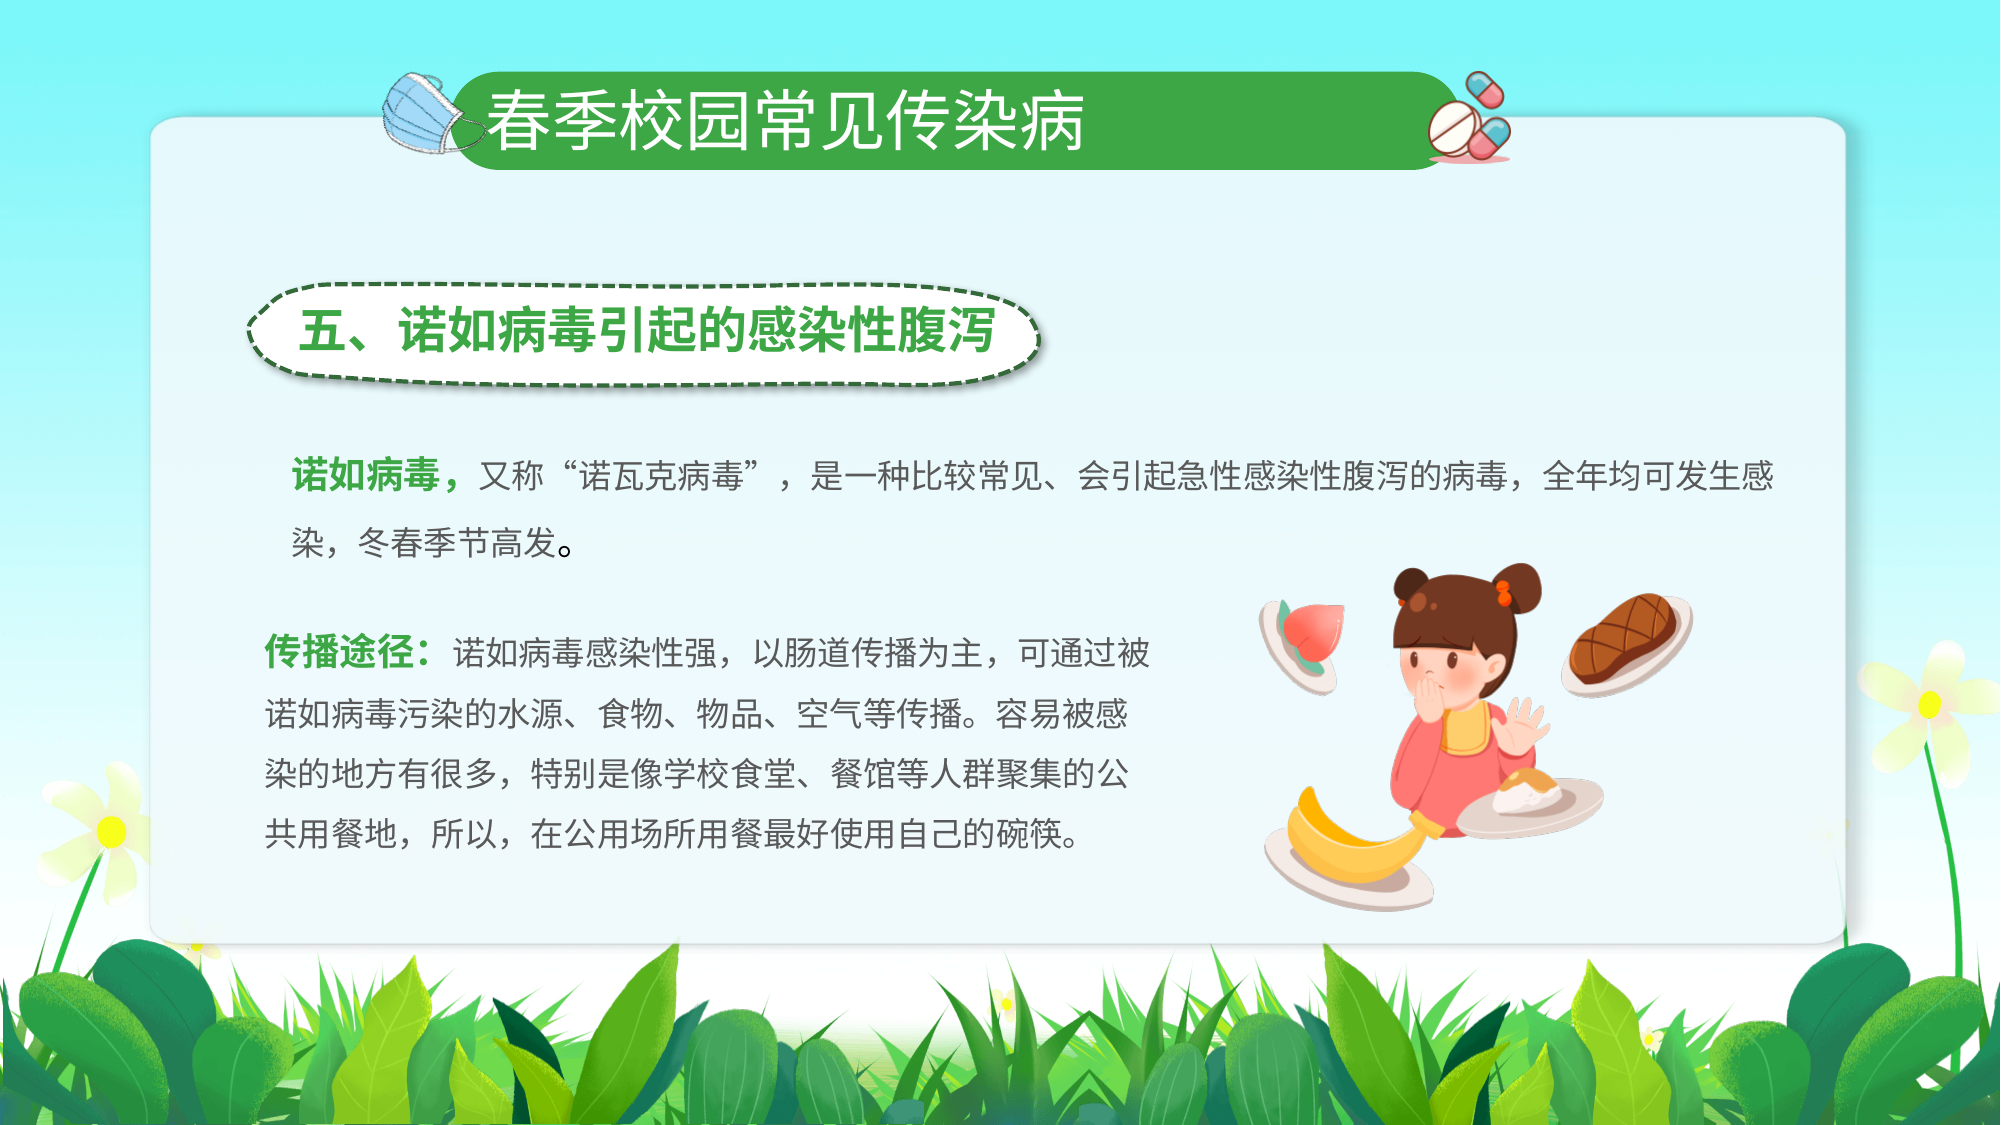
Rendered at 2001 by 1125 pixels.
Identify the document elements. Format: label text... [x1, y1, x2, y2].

picture [0, 0, 2001, 1125]
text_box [359, 51, 1511, 188]
text_box 诺如病毒，又称“诺瓦克病毒”，是一种比较常见、会引起急性感染性腹泻的病毒，全年均可发生感染，冬春季节高发。 [276, 420, 1823, 571]
text_box 传播途径：诺如病毒感染性强，以肠道传播为主，可通过被诺如病毒污染的水源、食物、物品、空气等传播。容易被感染的地方有很多，特别是像学校食堂、餐馆等人群聚集的公共用餐地，所以，在公用场所用餐最好使用自己的碗筷。 [250, 598, 1167, 861]
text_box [148, 283, 1146, 386]
